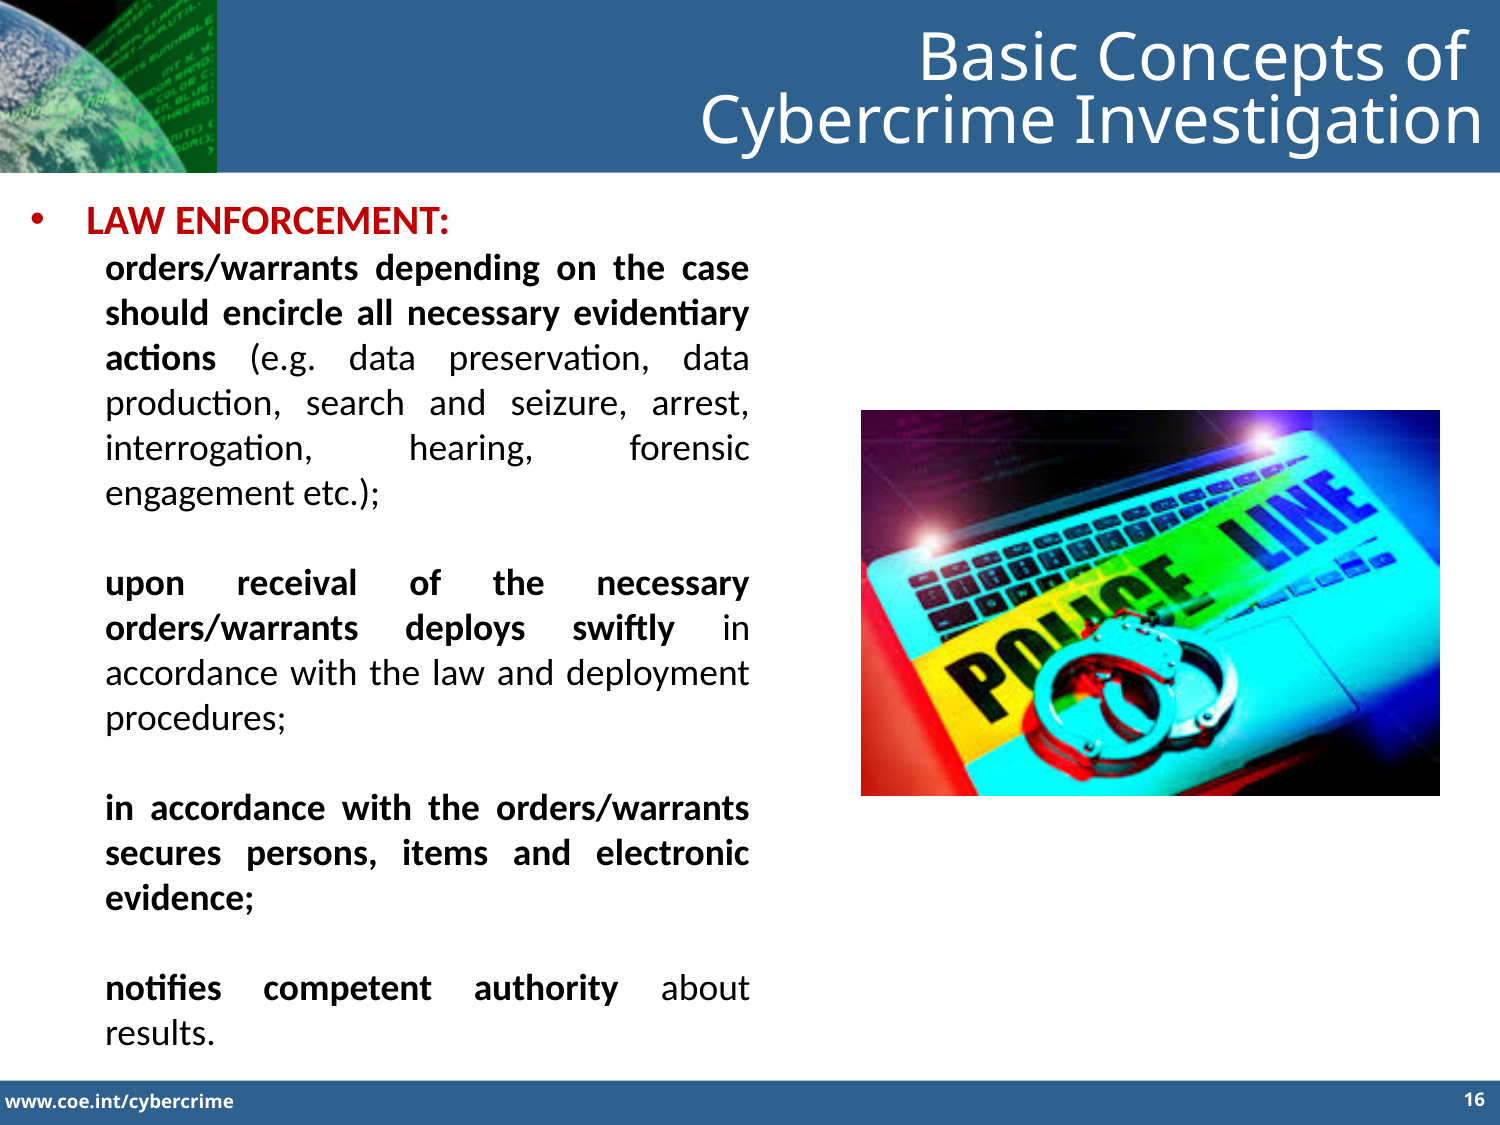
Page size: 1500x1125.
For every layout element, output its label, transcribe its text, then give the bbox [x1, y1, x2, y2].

slide_number 16 [1149, 1079, 1500, 1125]
text_box LAW ENFORCEMENT: orders/warrants depending on the case should encircle all necessary evidentiary actions (e.g. data preservation, data production, search and seizure, arrest, interrogation, hearing, forensic engagement etc.); upon receival of the necessary orders/warrants deploys swiftly in accordance with the law and deployment procedures; in accordance with the orders/warrants secures persons, items and electronic evidence; notifies competent authority about results. [15, 185, 766, 1061]
picture [860, 410, 1440, 796]
picture [0, 1, 217, 173]
text_box Basic Concepts of Cybercrime Investigation [359, 16, 1500, 169]
